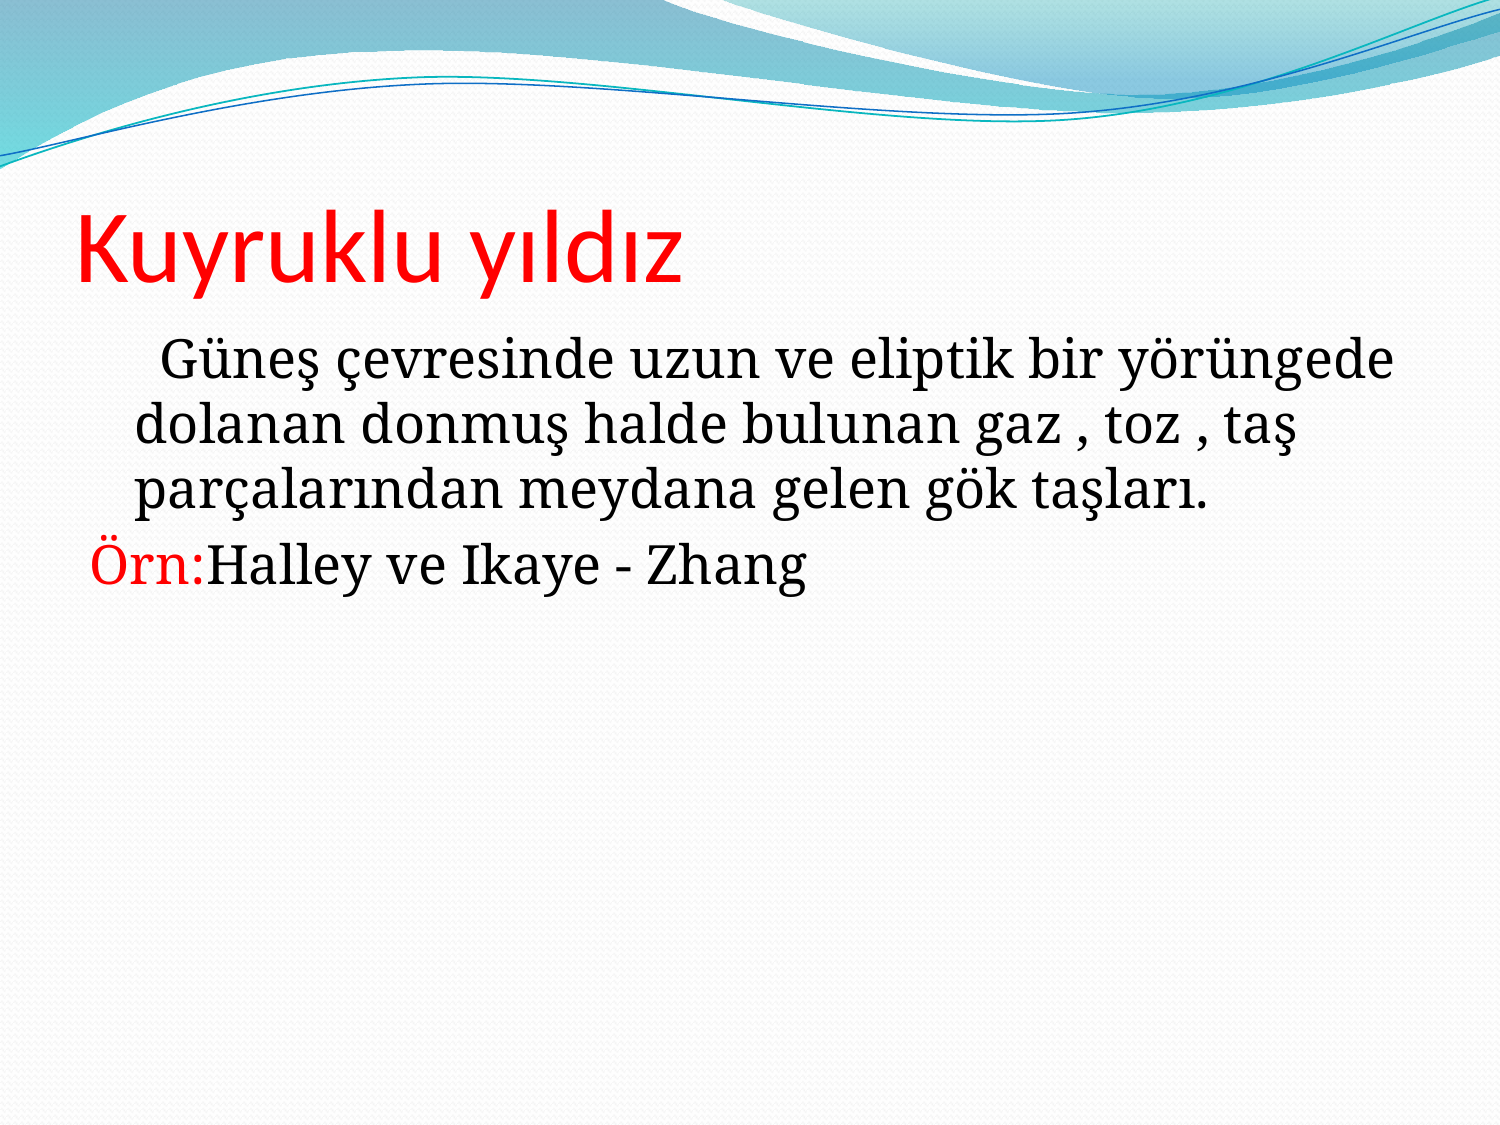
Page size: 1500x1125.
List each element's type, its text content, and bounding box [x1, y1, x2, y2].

list Güneş çevresinde uzun ve eliptik bir yörüngede dolanan donmuş halde bulunan gaz , toz , taş parçalarından meydana gelen gök taşları. Örn:Halley ve Ikaye - Zhang [75, 317, 1425, 1038]
title Kuyruklu yıldız [75, 115, 1425, 303]
